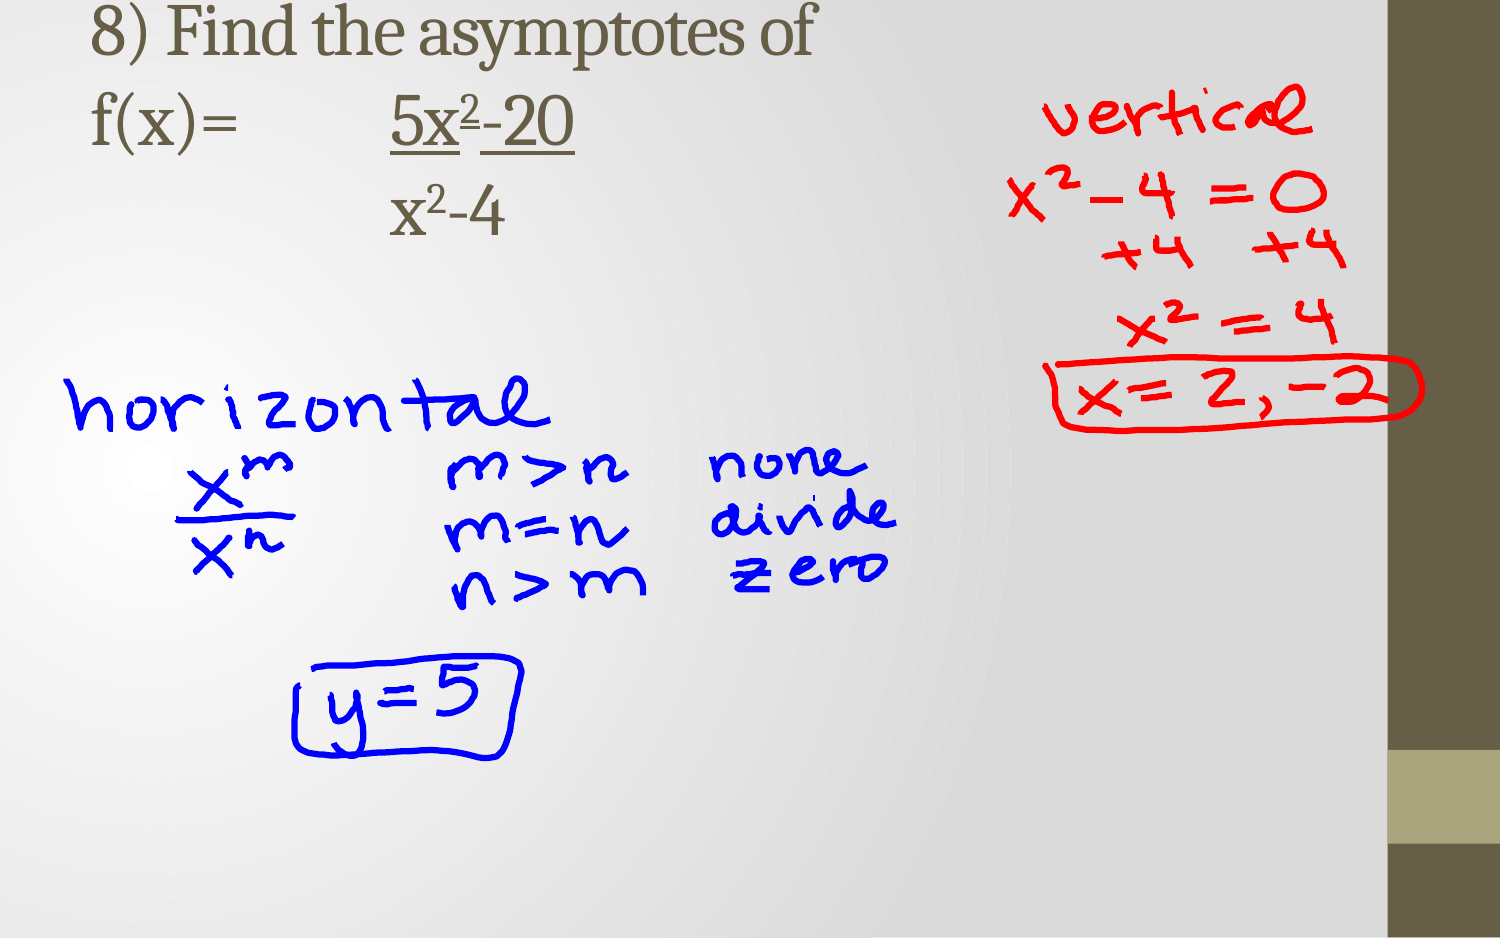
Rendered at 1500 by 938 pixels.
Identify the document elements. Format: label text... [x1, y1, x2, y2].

text_box [732, 571, 772, 577]
text_box [713, 505, 771, 536]
text_box [212, 556, 233, 577]
text_box [1120, 241, 1128, 253]
text_box [583, 456, 629, 483]
text_box [1158, 106, 1204, 132]
text_box [1211, 186, 1247, 190]
text_box [1176, 236, 1193, 268]
text_box [523, 455, 565, 486]
text_box [569, 568, 645, 597]
title 8) Find the asymptotes of f(x)= 5x2-20 x2-4 [75, 37, 1325, 194]
text_box [1125, 104, 1162, 135]
text_box [1047, 166, 1081, 188]
text_box [571, 516, 629, 546]
text_box [1221, 316, 1263, 325]
text_box [1088, 103, 1127, 133]
text_box [831, 557, 857, 582]
text_box [414, 379, 425, 399]
text_box [193, 539, 211, 556]
text_box [1126, 255, 1137, 269]
text_box [1044, 355, 1424, 432]
text_box [736, 575, 770, 591]
text_box [524, 528, 559, 536]
text_box [1173, 122, 1182, 135]
text_box [1043, 104, 1076, 135]
text_box [195, 471, 229, 510]
text_box [293, 655, 523, 760]
text_box [246, 529, 284, 551]
text_box [1103, 250, 1142, 258]
text_box [214, 488, 242, 506]
text_box [1128, 317, 1155, 348]
text_box [1233, 327, 1271, 333]
text_box [1277, 249, 1287, 263]
text_box [1319, 298, 1336, 344]
text_box [1246, 85, 1313, 134]
text_box [1253, 243, 1299, 251]
text_box [1307, 229, 1329, 246]
text_box [344, 396, 391, 430]
text_box [227, 398, 240, 429]
text_box [1024, 199, 1045, 222]
text_box [515, 573, 547, 600]
text_box [755, 455, 781, 477]
text_box [1164, 301, 1199, 321]
text_box [710, 454, 744, 481]
text_box [1166, 187, 1173, 195]
text_box [778, 506, 822, 533]
text_box [834, 489, 897, 529]
text_box [421, 403, 430, 430]
text_box [1297, 302, 1325, 321]
text_box [452, 574, 495, 608]
text_box [1010, 184, 1035, 217]
text_box [65, 378, 113, 430]
text_box [402, 377, 551, 426]
text_box [735, 560, 766, 573]
text_box [127, 398, 155, 429]
text_box [259, 393, 296, 427]
text_box [1008, 178, 1023, 198]
text_box [1159, 173, 1174, 218]
text_box [1117, 317, 1140, 332]
text_box [1214, 103, 1242, 129]
text_box [194, 536, 231, 573]
text_box [848, 555, 886, 580]
text_box [1209, 196, 1254, 203]
text_box [1269, 231, 1279, 246]
text_box [189, 471, 214, 488]
text_box [446, 514, 509, 551]
text_box [516, 518, 547, 528]
text_box [1154, 236, 1179, 252]
text_box [788, 448, 868, 475]
text_box [307, 398, 337, 430]
text_box [1272, 172, 1325, 211]
text_box [1141, 174, 1164, 195]
text_box [160, 396, 204, 430]
text_box [243, 453, 292, 478]
text_box [1170, 91, 1176, 114]
text_box [176, 513, 295, 522]
text_box [449, 453, 507, 489]
text_box [1143, 331, 1167, 343]
text_box [790, 557, 824, 584]
text_box [1325, 229, 1345, 269]
